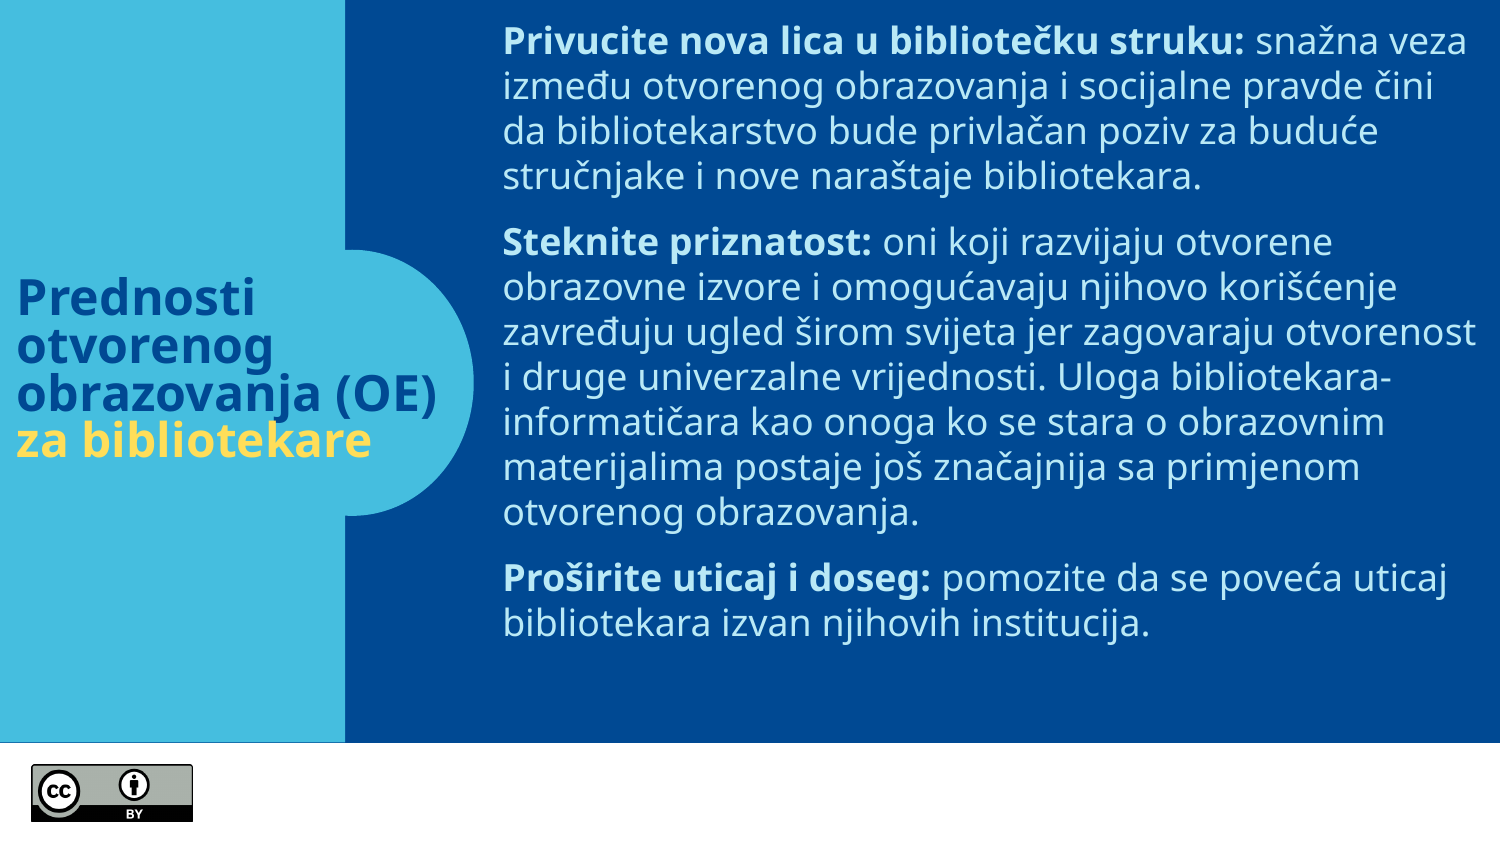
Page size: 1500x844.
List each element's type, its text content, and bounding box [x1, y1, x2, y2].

text_box [0, 750, 1500, 844]
text_box [0, 0, 346, 742]
picture [31, 764, 193, 822]
text_box Prednosti otvorenog obrazovanja (OE) za bibliotekare [1, 262, 488, 483]
text_box [272, 483, 433, 516]
text_box [301, 249, 404, 262]
text_box Privucite nova lica u bibliotečku struku: snažna veza između otvorenog obrazovanja i socijalne pravde čini da bibliotekarstvo bude privlačan poziv za buduće stručnjake i nove naraštaje bibliotekara. Steknite priznatost: oni koji razvijaju otvorene obrazovne izvore i omogućavaju njihovo korišćenje zavređuju ugled širom svijeta jer zagovaraju otvorenost i druge univerzalne vrijednosti. Uloga bibliotekara-informatičara kao onoga ko se stara o obrazovnim materijalima postaje još značajnija sa primjenom otvorenog obrazovanja. Proširite uticaj i doseg: pomozite da se poveća uticaj bibliotekara izvan njihovih institucija. [487, 1, 1500, 741]
